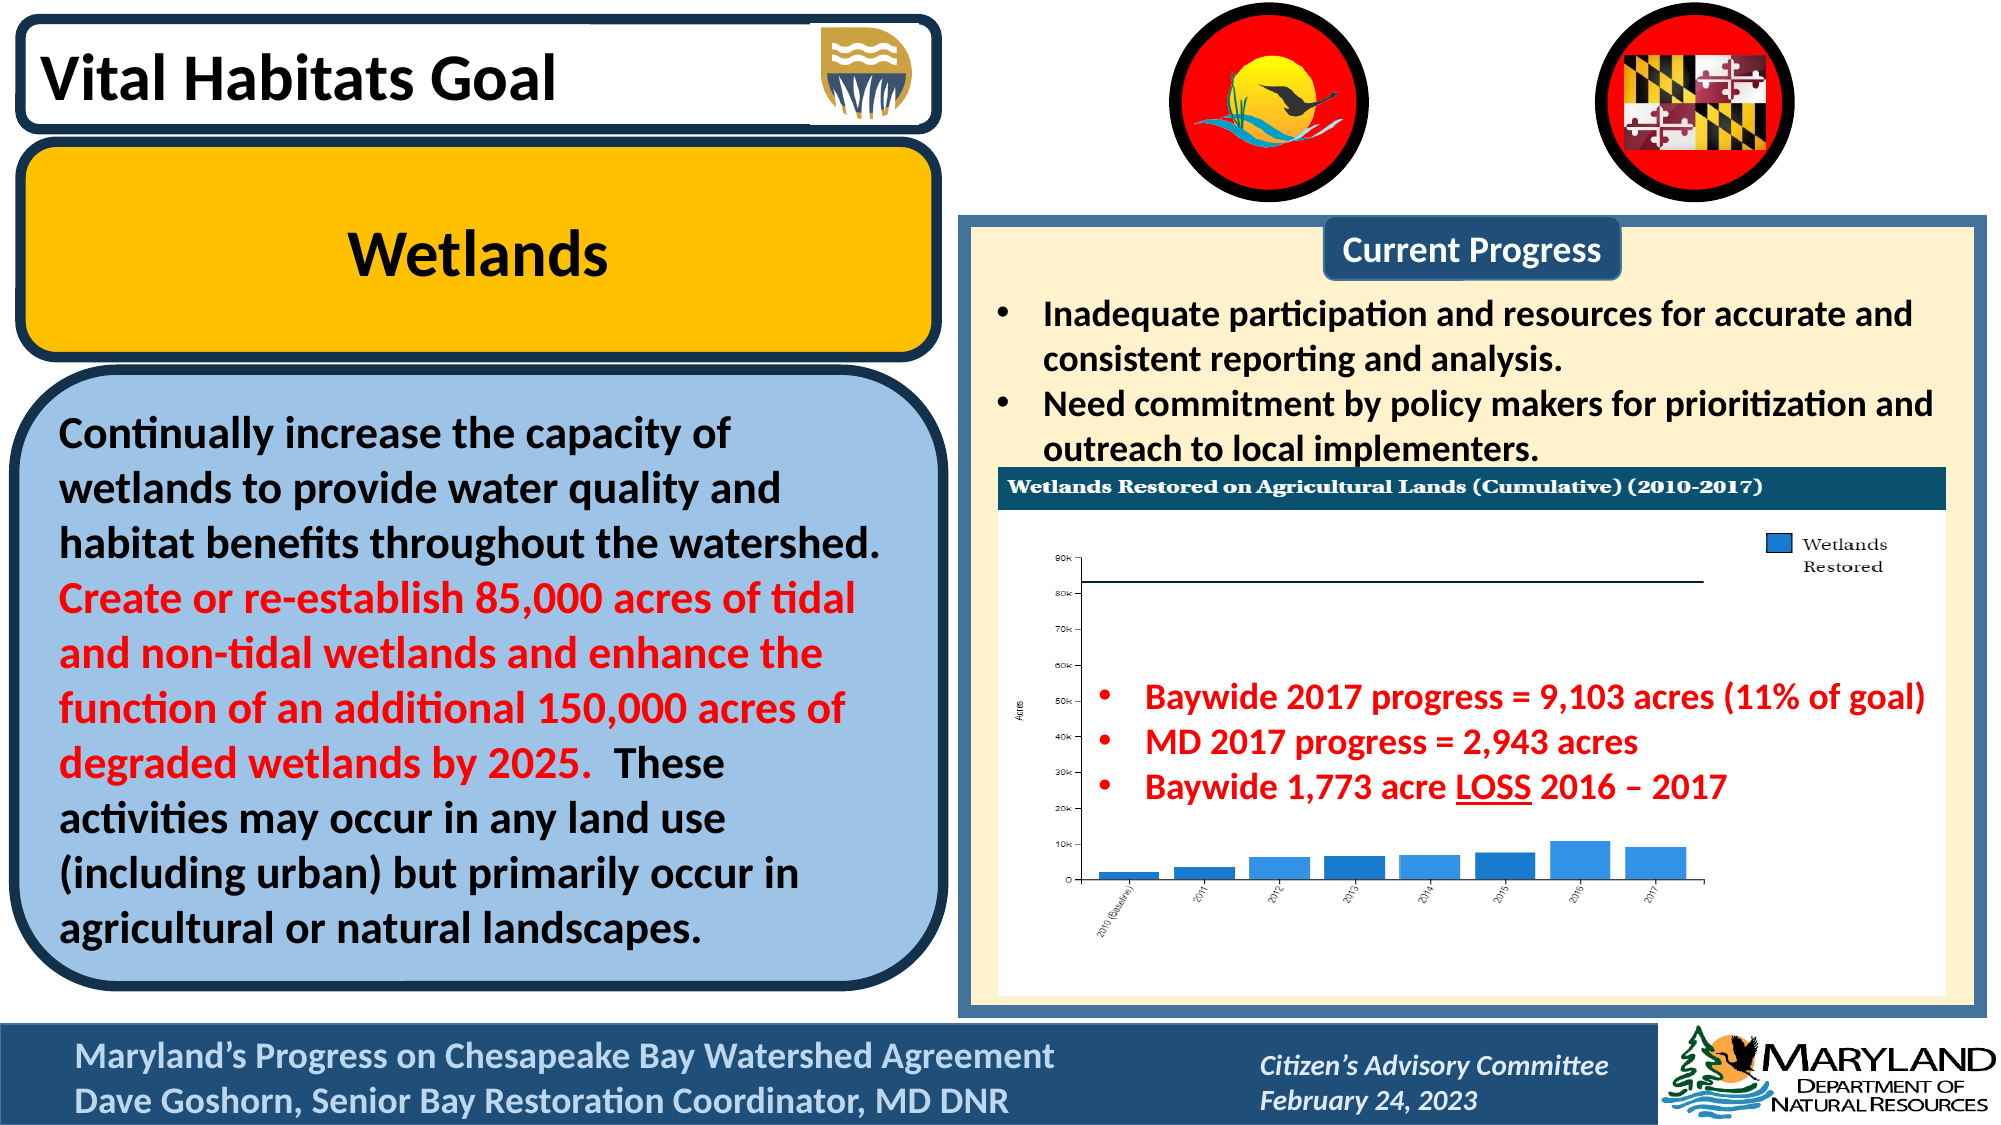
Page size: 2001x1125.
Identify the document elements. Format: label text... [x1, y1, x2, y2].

picture [998, 467, 1946, 996]
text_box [1175, 8, 1363, 196]
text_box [1601, 8, 1789, 196]
text_box s [963, 220, 1981, 1012]
text_box Inadequate participation and resources for accurate and consistent reporting and analysis. Need commitment by policy makers for prioritization and outreach to local implementers. [981, 282, 1963, 477]
text_box Vital Habitats Goal [19, 17, 938, 131]
text_box Wetlands [19, 140, 938, 359]
picture [809, 23, 919, 125]
text_box Current Progress [1322, 215, 1622, 281]
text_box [0, 1021, 2000, 1125]
text_box Continually increase the capacity of wetlands to provide water quality and habitat benefits throughout the watershed. Create or re-establish 85,000 acres of tidal and non-tidal wetlands and enhance the function of an additional 150,000 acres of degraded wetlands by 2025. These activities may occur in any land use (including urban) but primarily occur in agricultural or natural landscapes. [13, 368, 945, 988]
